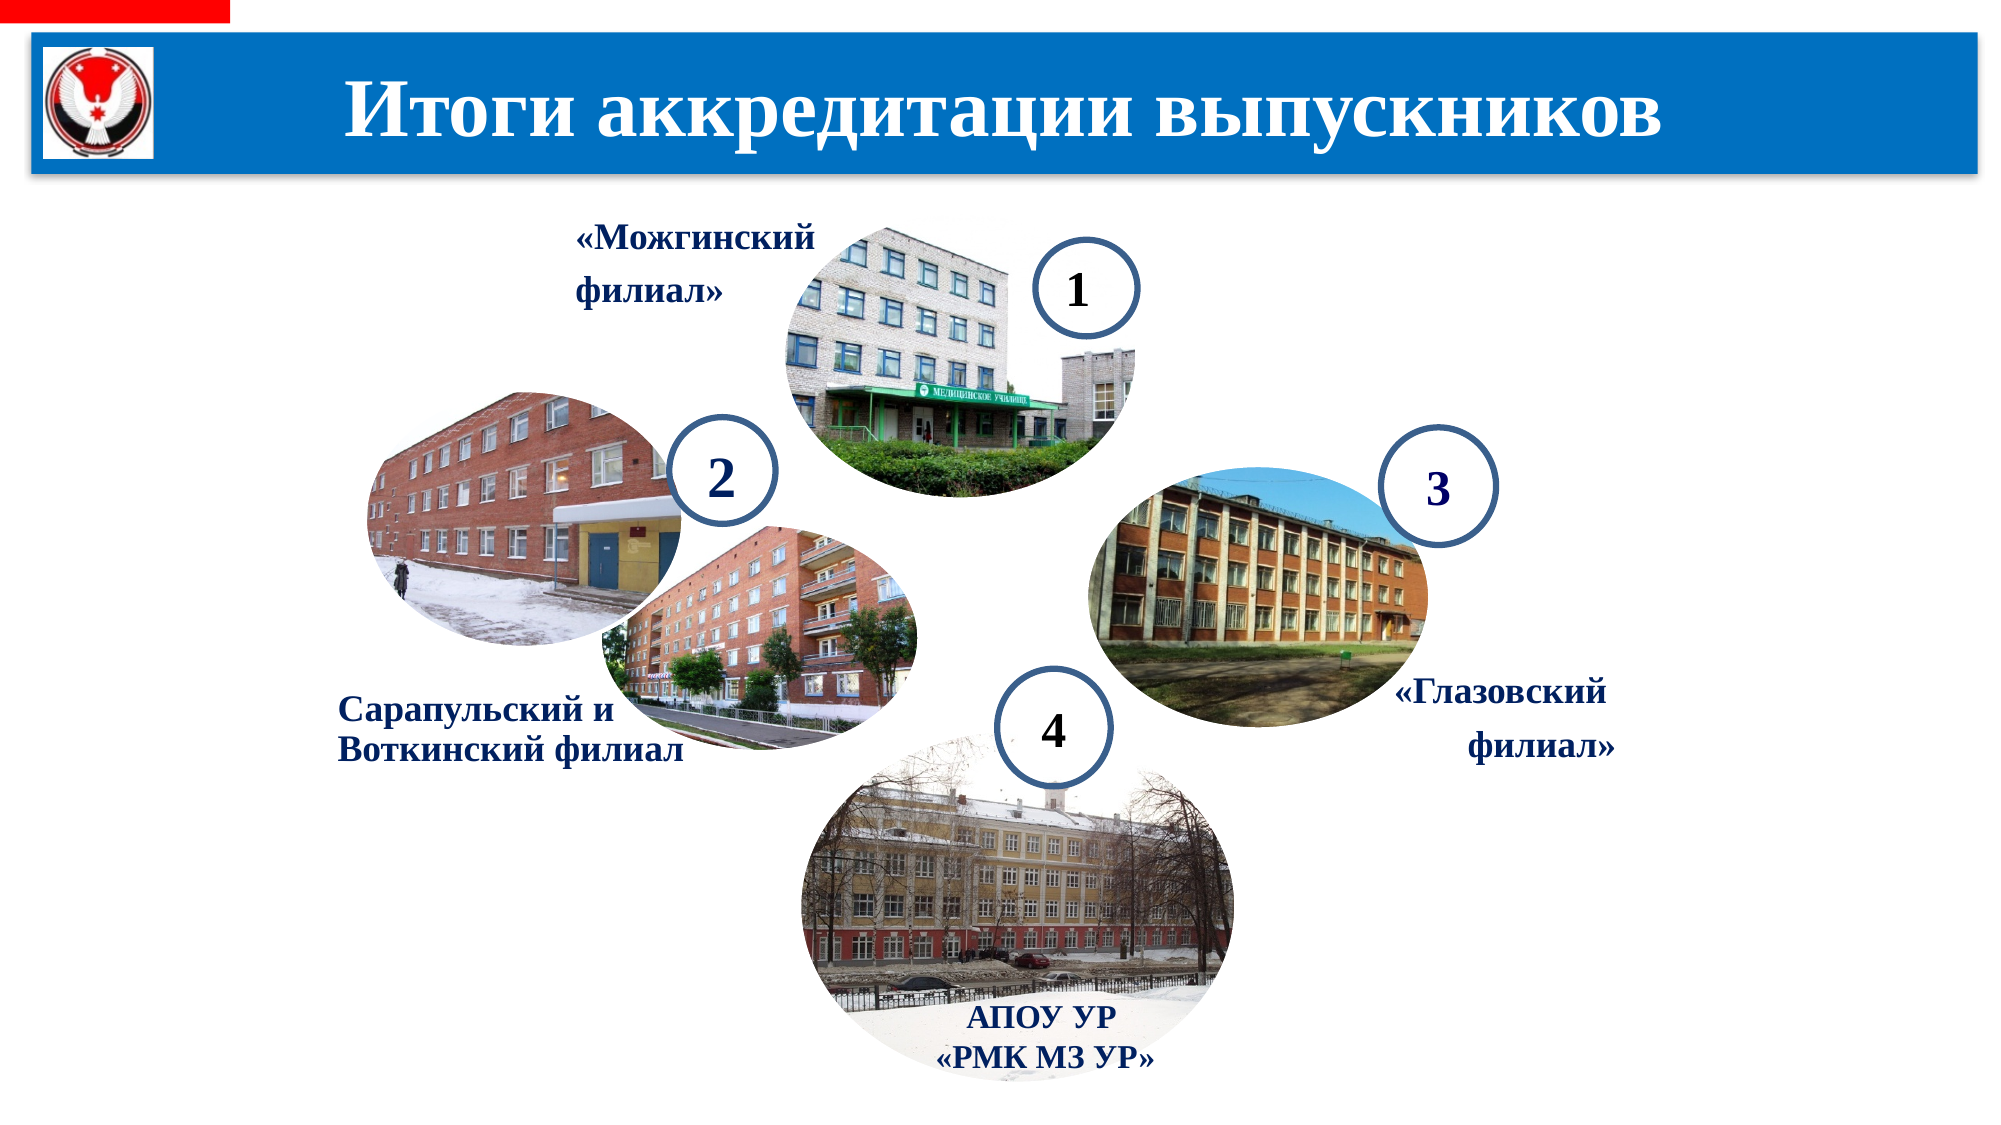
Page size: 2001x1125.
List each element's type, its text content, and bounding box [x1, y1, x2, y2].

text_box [669, 416, 776, 525]
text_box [1380, 427, 1497, 546]
picture [42, 47, 154, 159]
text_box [1035, 239, 1138, 337]
text_box [0, 0, 231, 24]
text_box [326, 211, 1662, 1093]
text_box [996, 668, 1111, 787]
text_box Итоги аккредитации выпускников [31, 32, 1978, 174]
